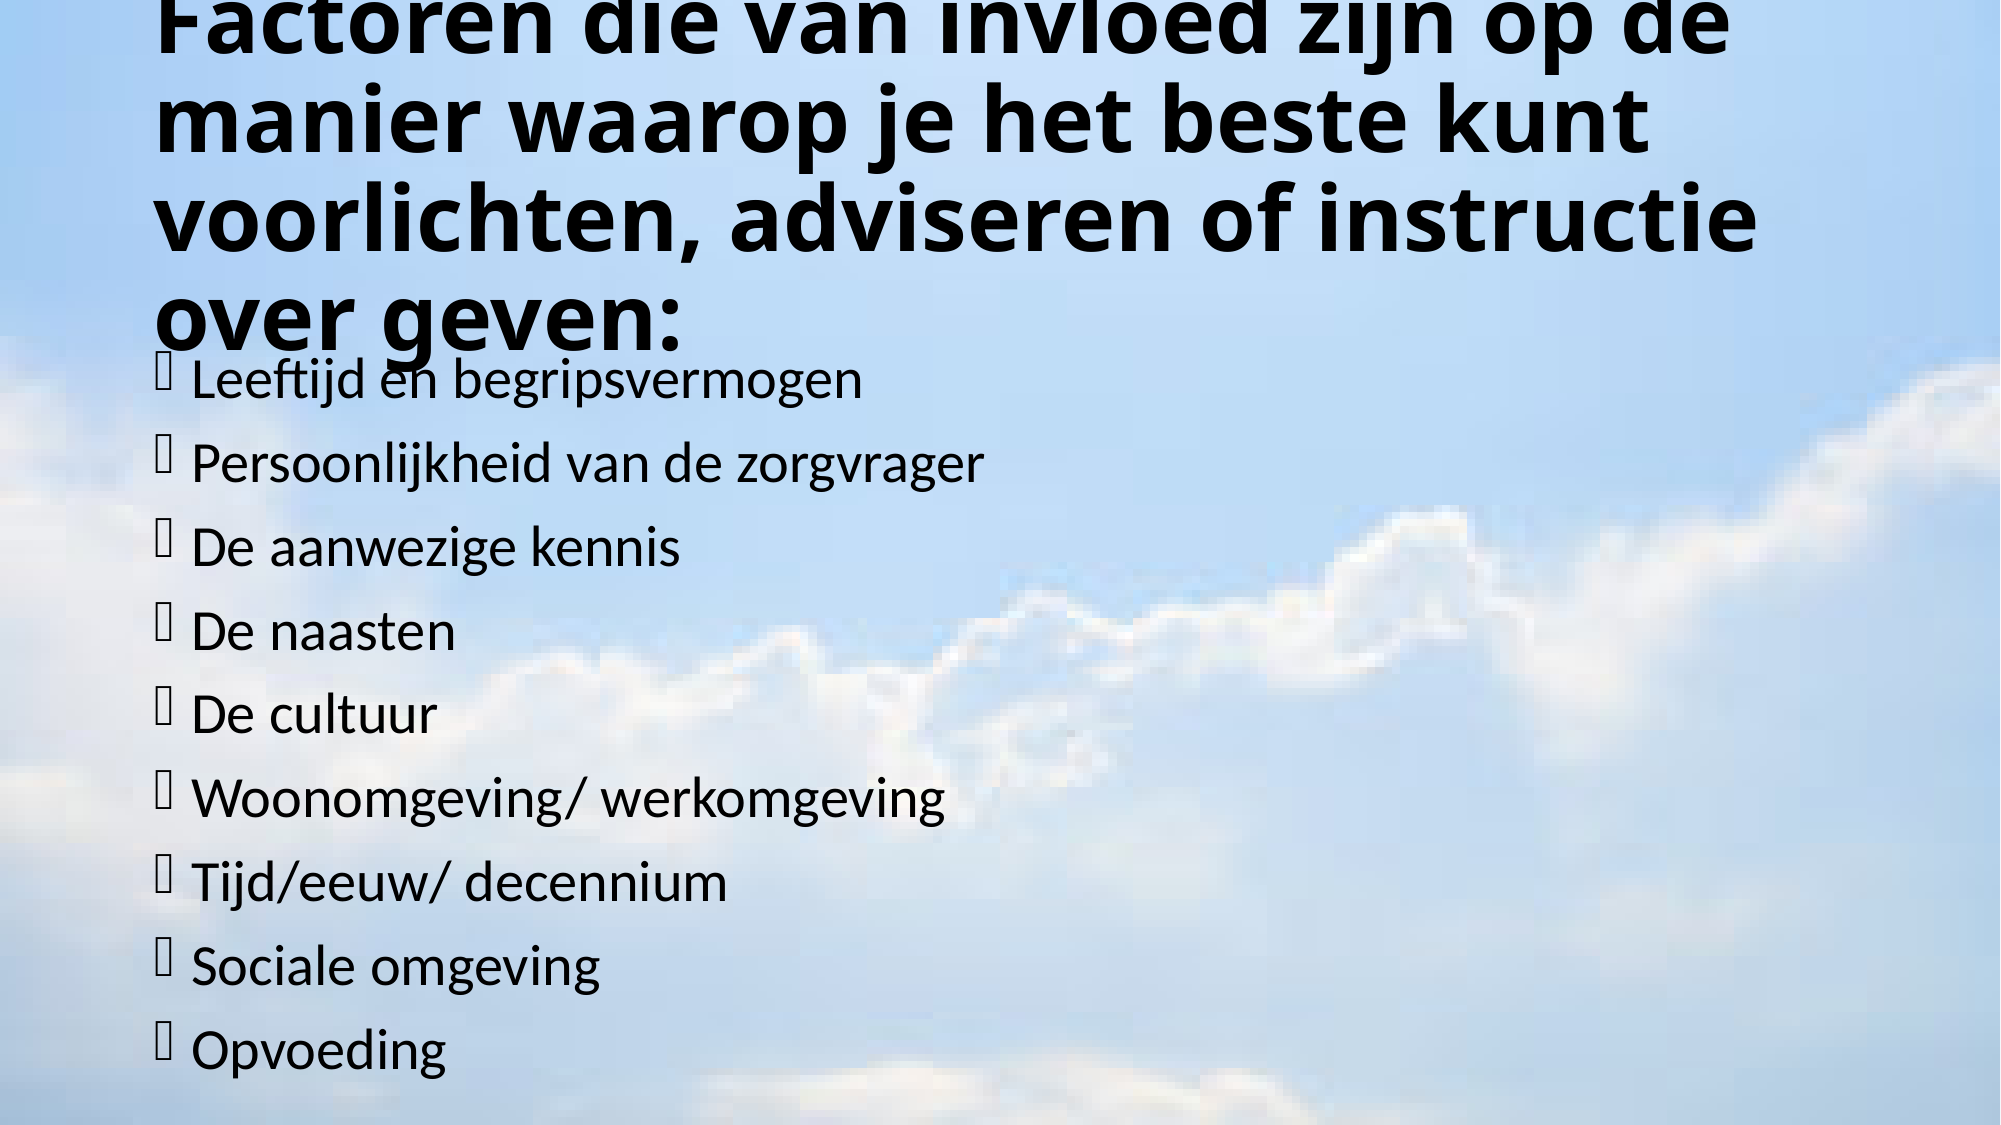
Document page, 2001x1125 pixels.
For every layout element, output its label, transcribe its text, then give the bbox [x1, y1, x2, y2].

title Factoren die van invloed zijn op de manier waarop je het beste kunt voorlichten, adviseren of instructie over geven: [138, 41, 1864, 304]
list Leeftijd en begripsvermogen Persoonlijkheid van de zorgvrager De aanwezige kennis De naasten De cultuur Woonomgeving/ werkomgeving Tijd/eeuw/ decennium Sociale omgeving Opvoeding [138, 340, 1864, 1103]
picture [0, 0, 2001, 1125]
